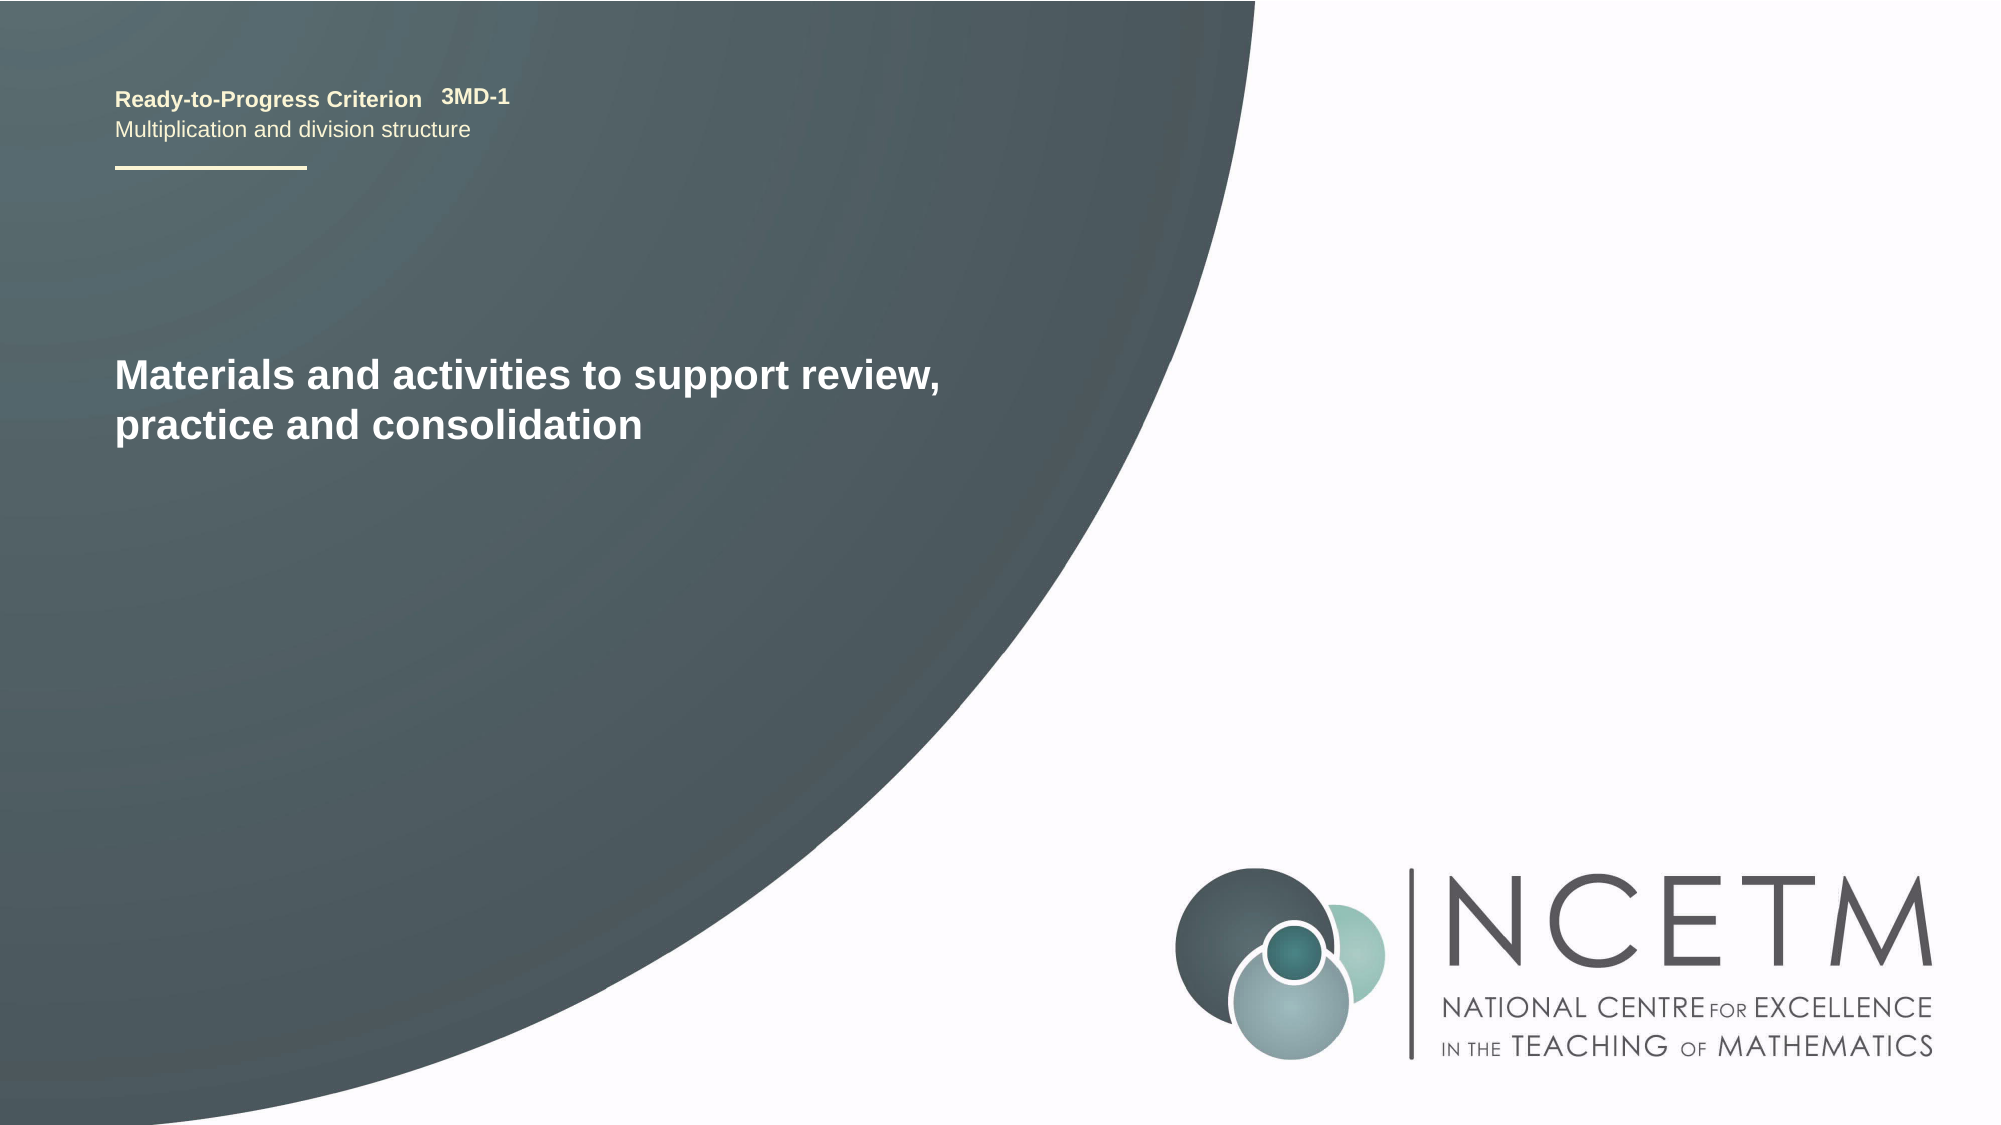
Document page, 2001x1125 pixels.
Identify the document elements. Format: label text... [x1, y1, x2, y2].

list Multiplication and division structure [99, 109, 1121, 160]
picture [0, 1, 2001, 1125]
list 3MD-1 [426, 77, 622, 127]
